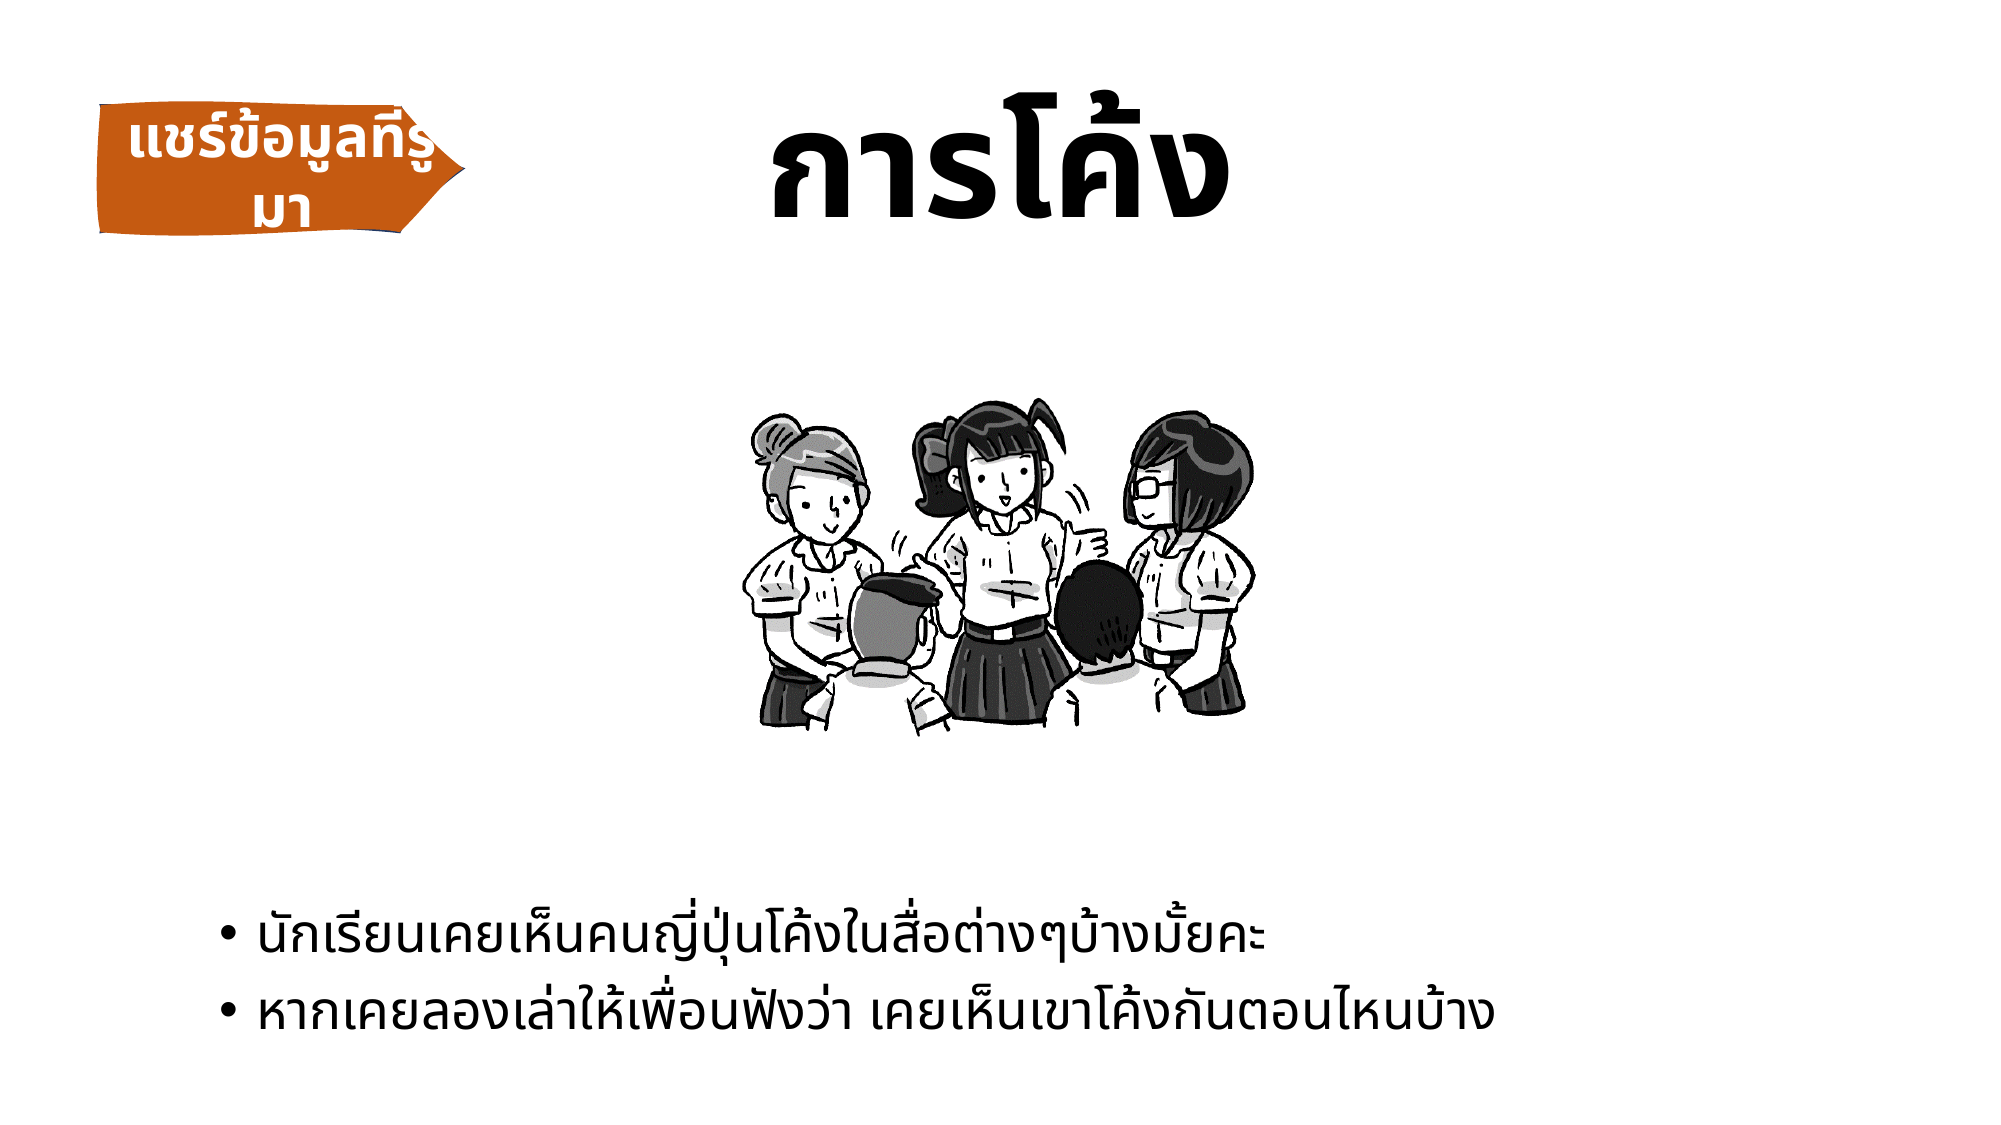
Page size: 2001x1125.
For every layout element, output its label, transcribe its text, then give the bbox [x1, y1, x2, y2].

picture [727, 378, 1273, 747]
text_box แชร์ข้อมูลที่รู้มา [96, 101, 466, 236]
list นักเรียนเคยเห็นคนญี่ปุ่นโค้งในสื่อต่างๆบ้างมั้ยคะ หากเคยลองเล่าให้เพื่อนฟังว่า เคยเห็นเขาโค้งกันตอนไหนบ้าง [204, 898, 1930, 1050]
title การโค้ง [137, 59, 1863, 278]
